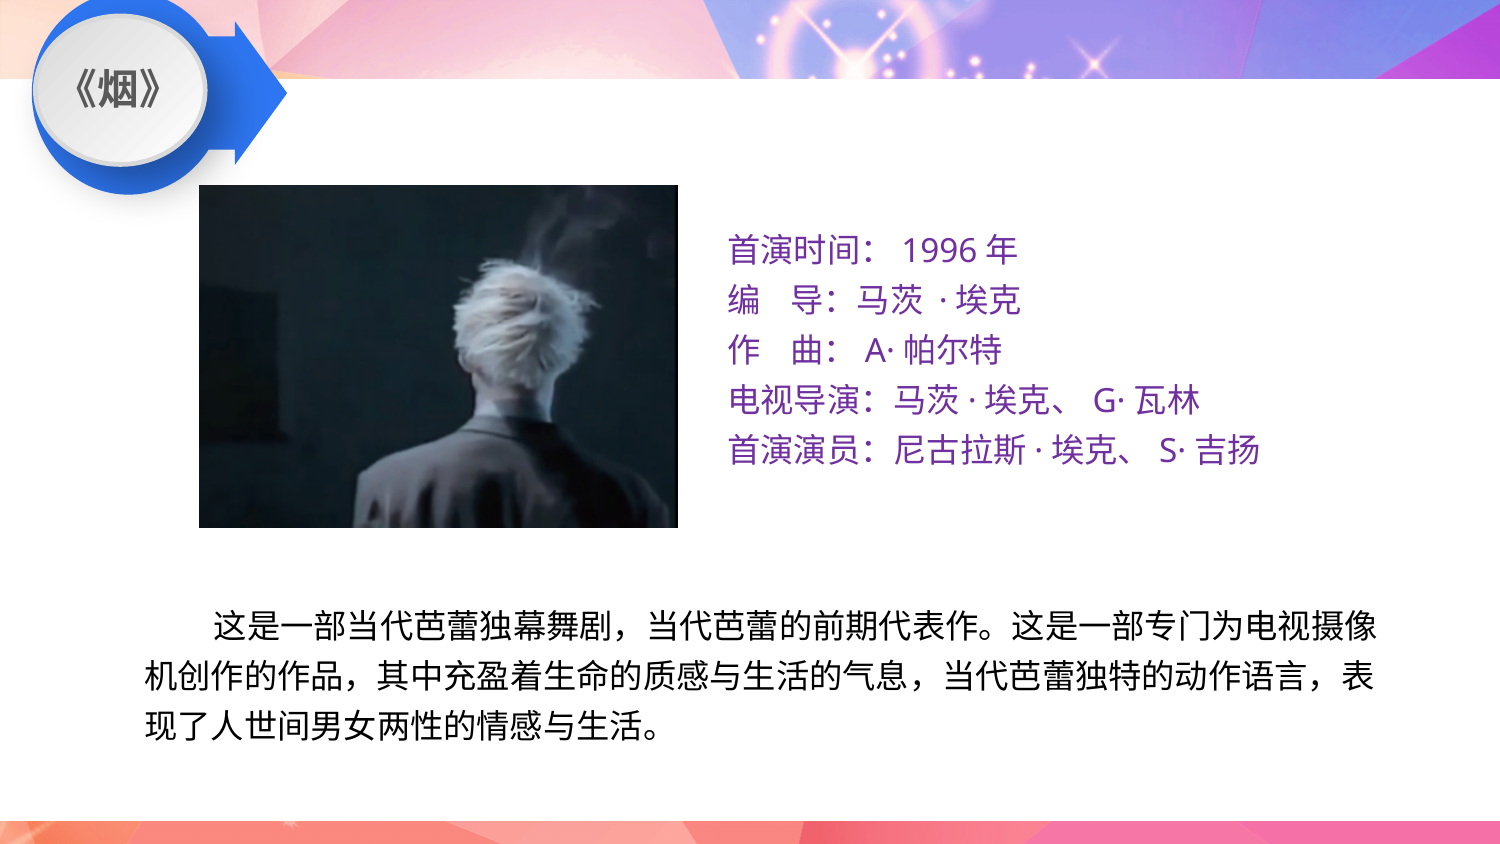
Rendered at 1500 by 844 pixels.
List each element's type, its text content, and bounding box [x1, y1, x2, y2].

picture [199, 185, 678, 528]
text_box 首演时间：1996年 编 导：马茨 ·埃克 作 曲：A·帕尔特 电视导演：马茨·埃克、G·瓦林 首演演员：尼古拉斯·埃克、S·吉扬 [678, 211, 1392, 455]
text_box 这是一部当代芭蕾独幕舞剧，当代芭蕾的前期代表作。这是一部专门为电视摄像机创作的作品，其中充盈着生命的质感与生活的气息，当代芭蕾独特的动作语言，表现了人世间男女两性的情感与生活。 [129, 587, 1403, 748]
picture [0, 821, 1500, 844]
picture [301, 0, 1500, 79]
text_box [0, 0, 301, 186]
